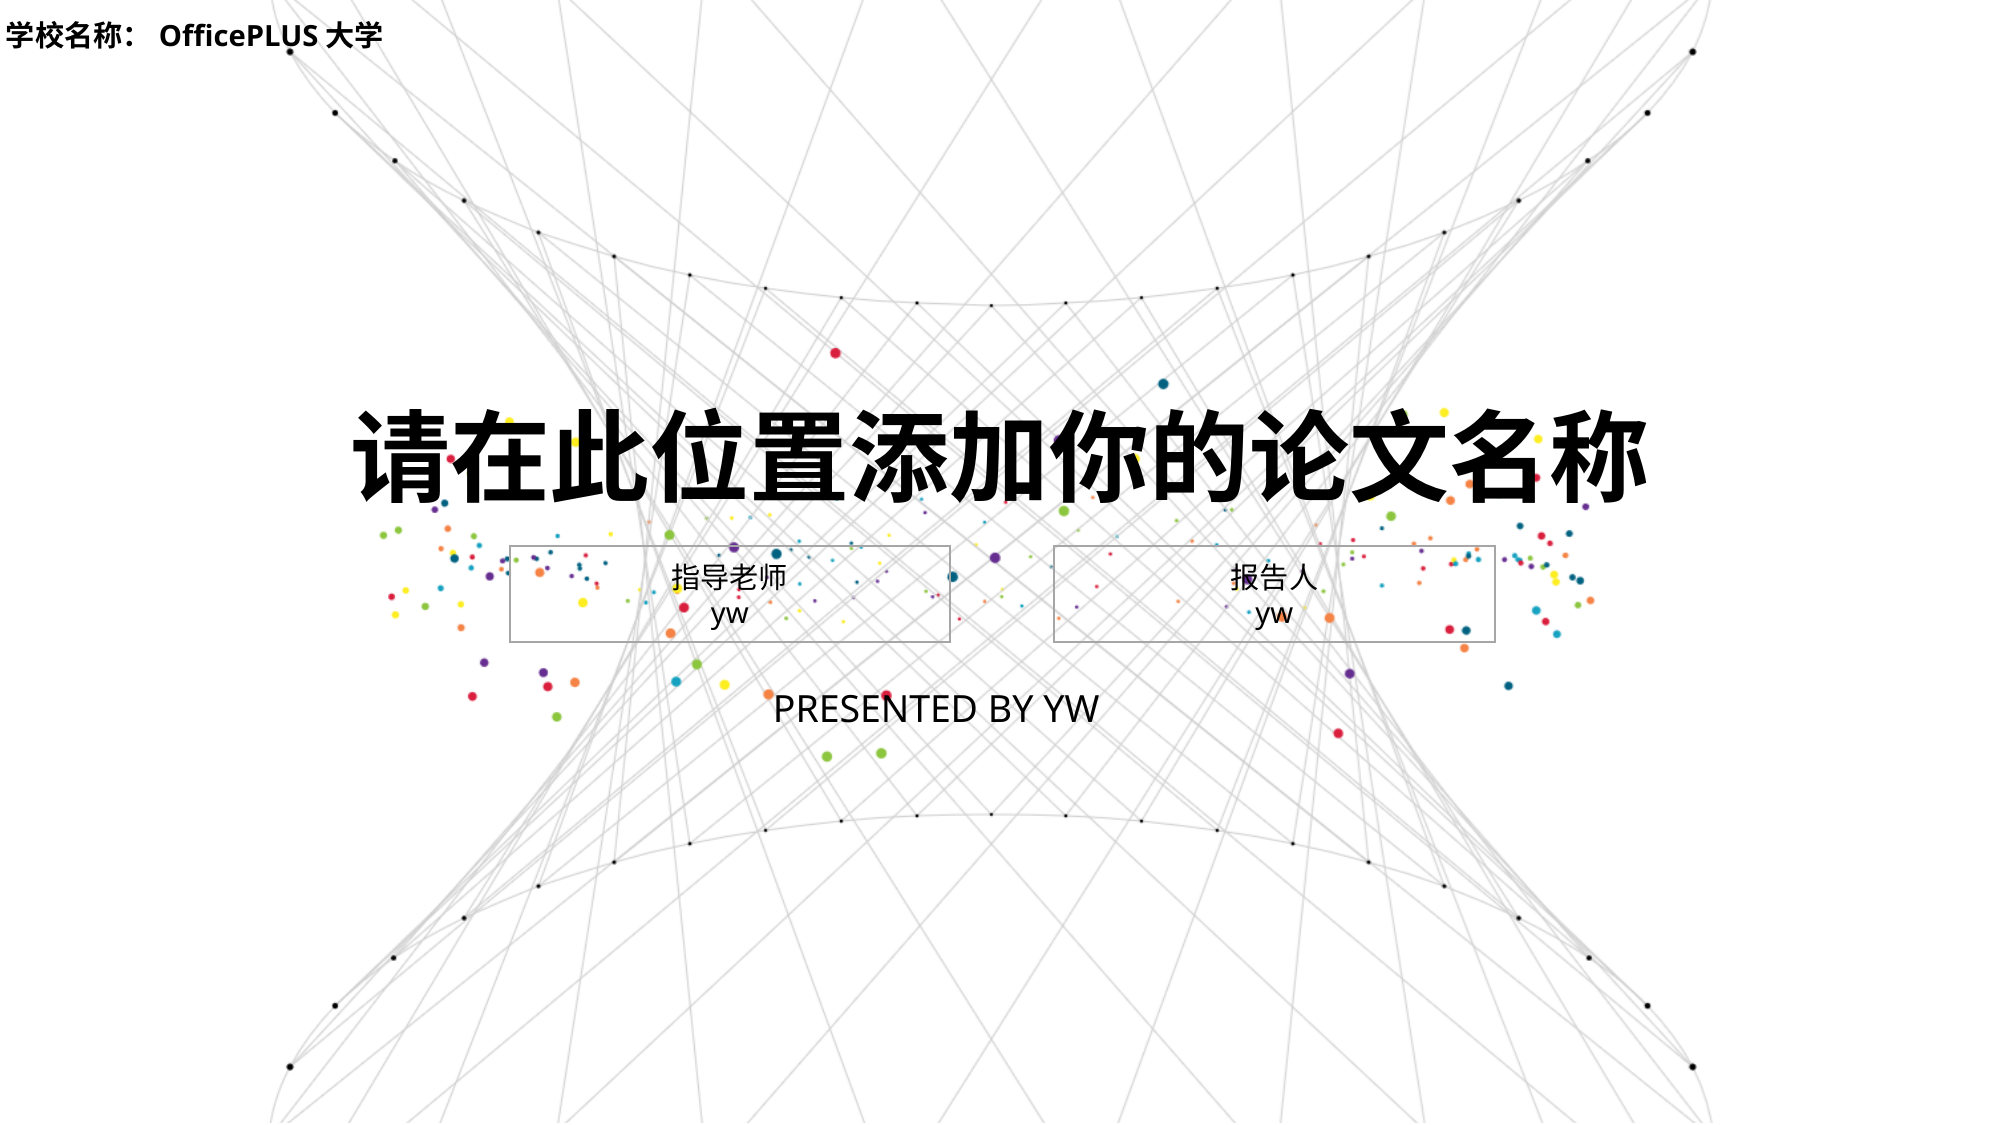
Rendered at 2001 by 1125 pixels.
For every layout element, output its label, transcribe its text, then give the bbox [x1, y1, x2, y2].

text_box 学校名称：OfficePLUS大学 [0, 9, 399, 60]
text_box PRESENTED BY YW [758, 677, 1115, 737]
text_box 指导老师 yw [509, 545, 951, 643]
picture [156, 0, 1878, 1123]
text_box 报告人 yw [1053, 545, 1496, 643]
text_box 请在此位置添加你的论文名称 [335, 387, 1665, 522]
